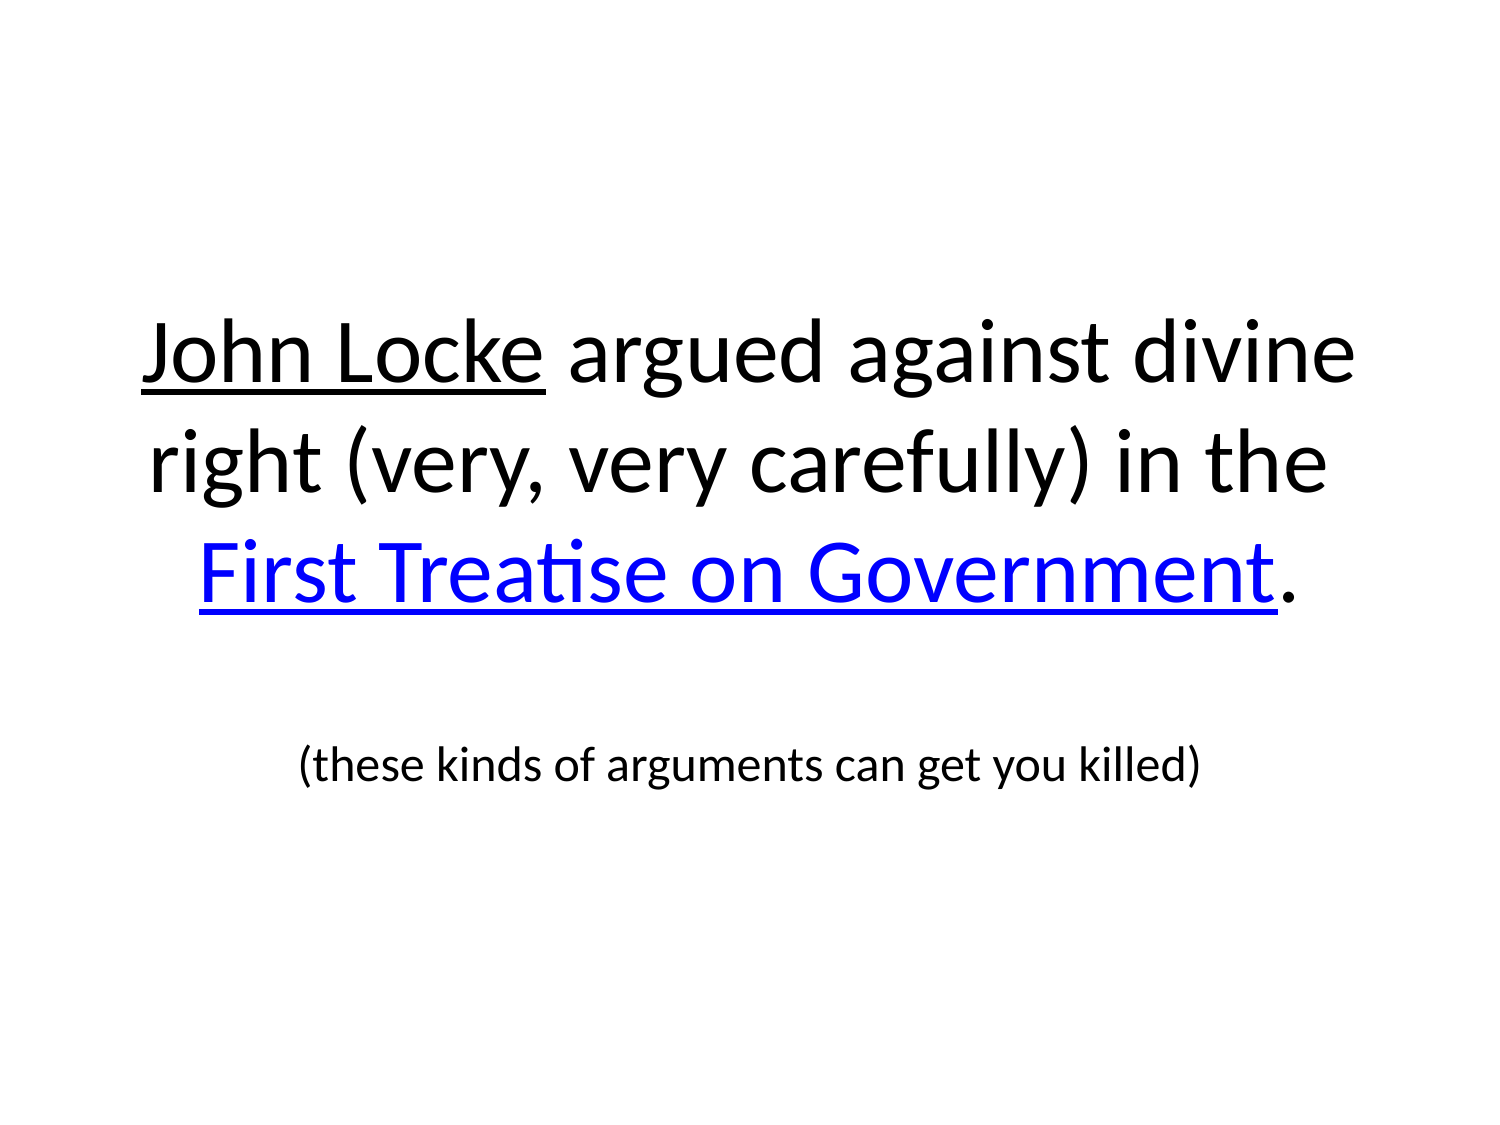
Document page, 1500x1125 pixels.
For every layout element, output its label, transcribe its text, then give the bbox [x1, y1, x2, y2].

title John Locke argued against divine right (very, very carefully) in the First Treatise on Government. (these kinds of arguments can get you killed) [74, 44, 1426, 1038]
